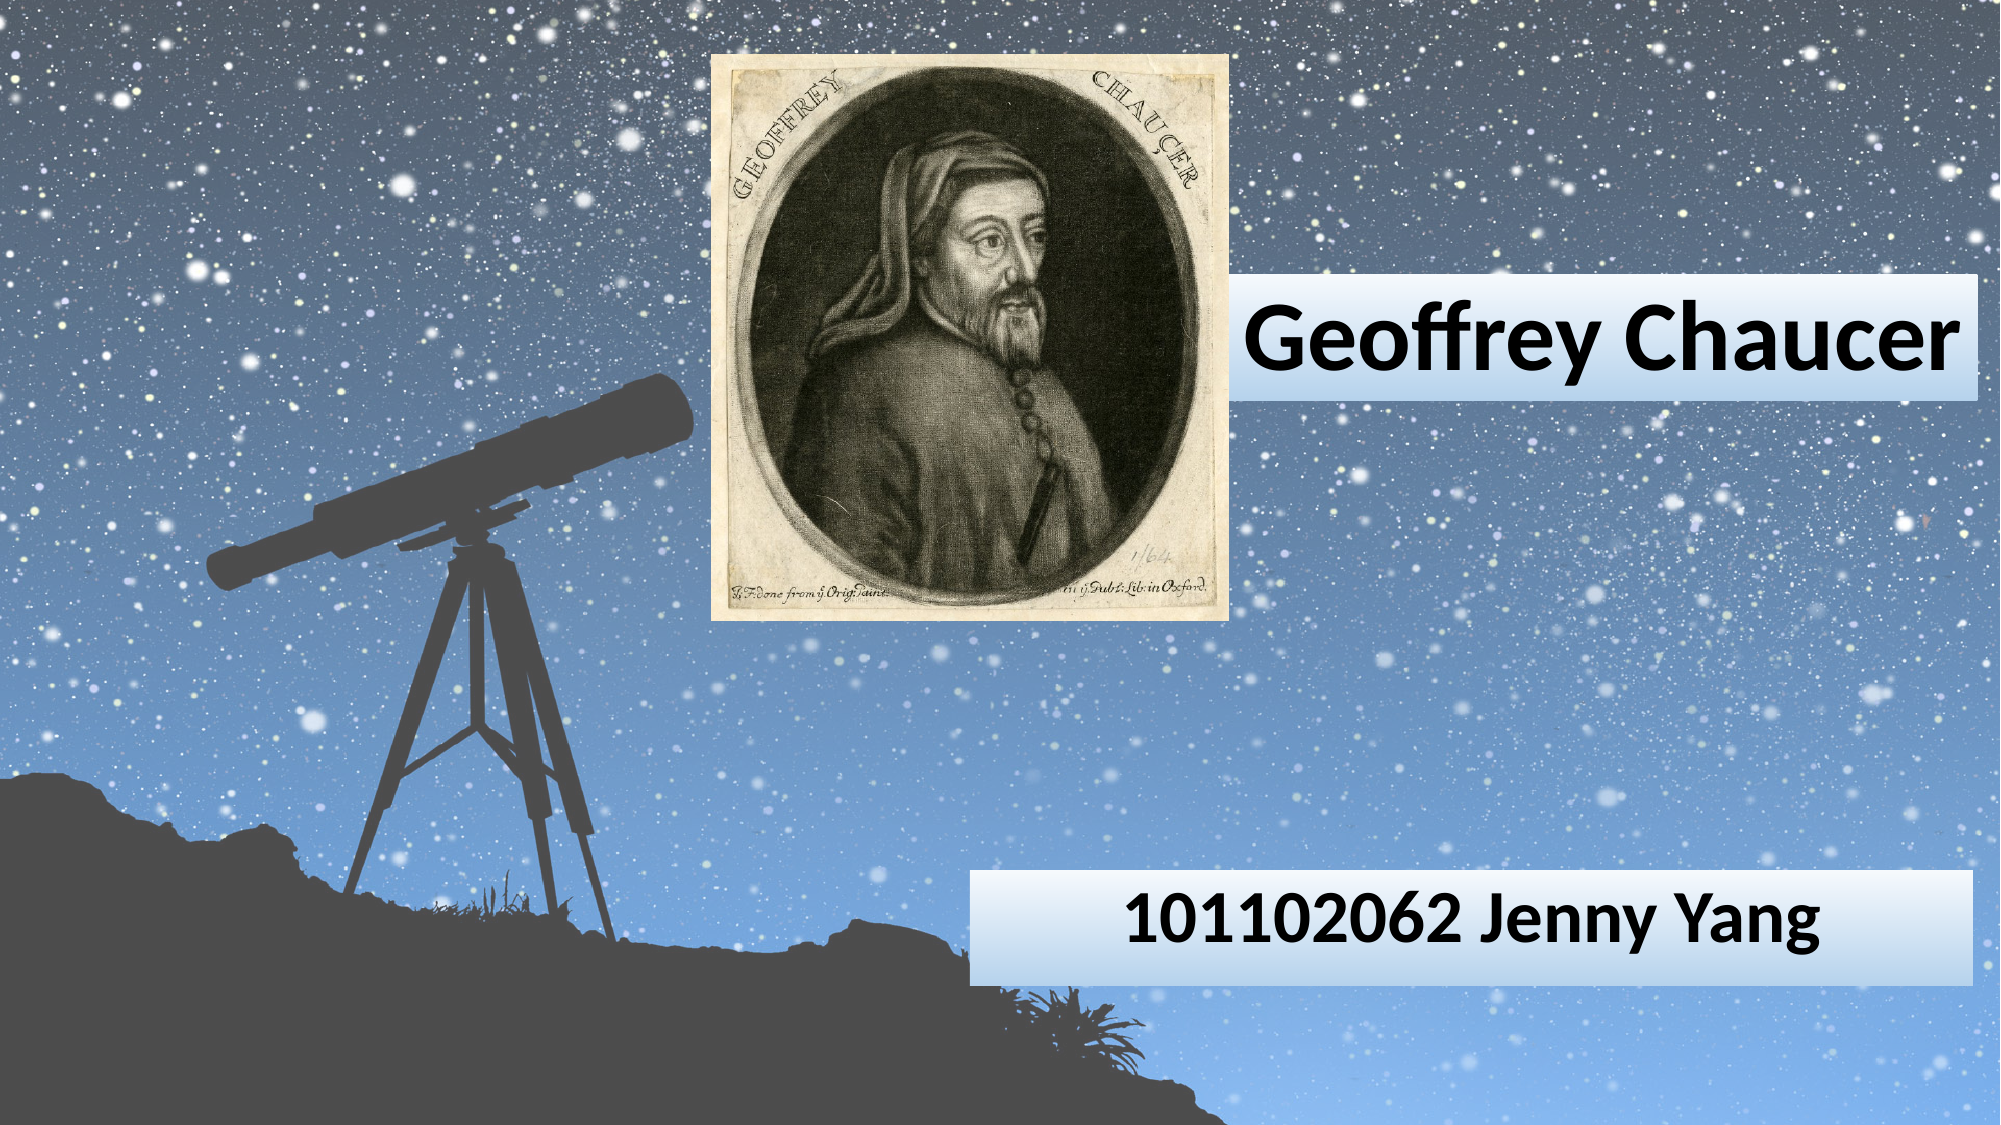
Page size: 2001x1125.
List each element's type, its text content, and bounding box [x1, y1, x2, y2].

subtitle 101102062 Jenny Yang [969, 870, 1973, 986]
picture [711, 54, 1229, 621]
title Geoffrey Chaucer [1229, 274, 1978, 401]
